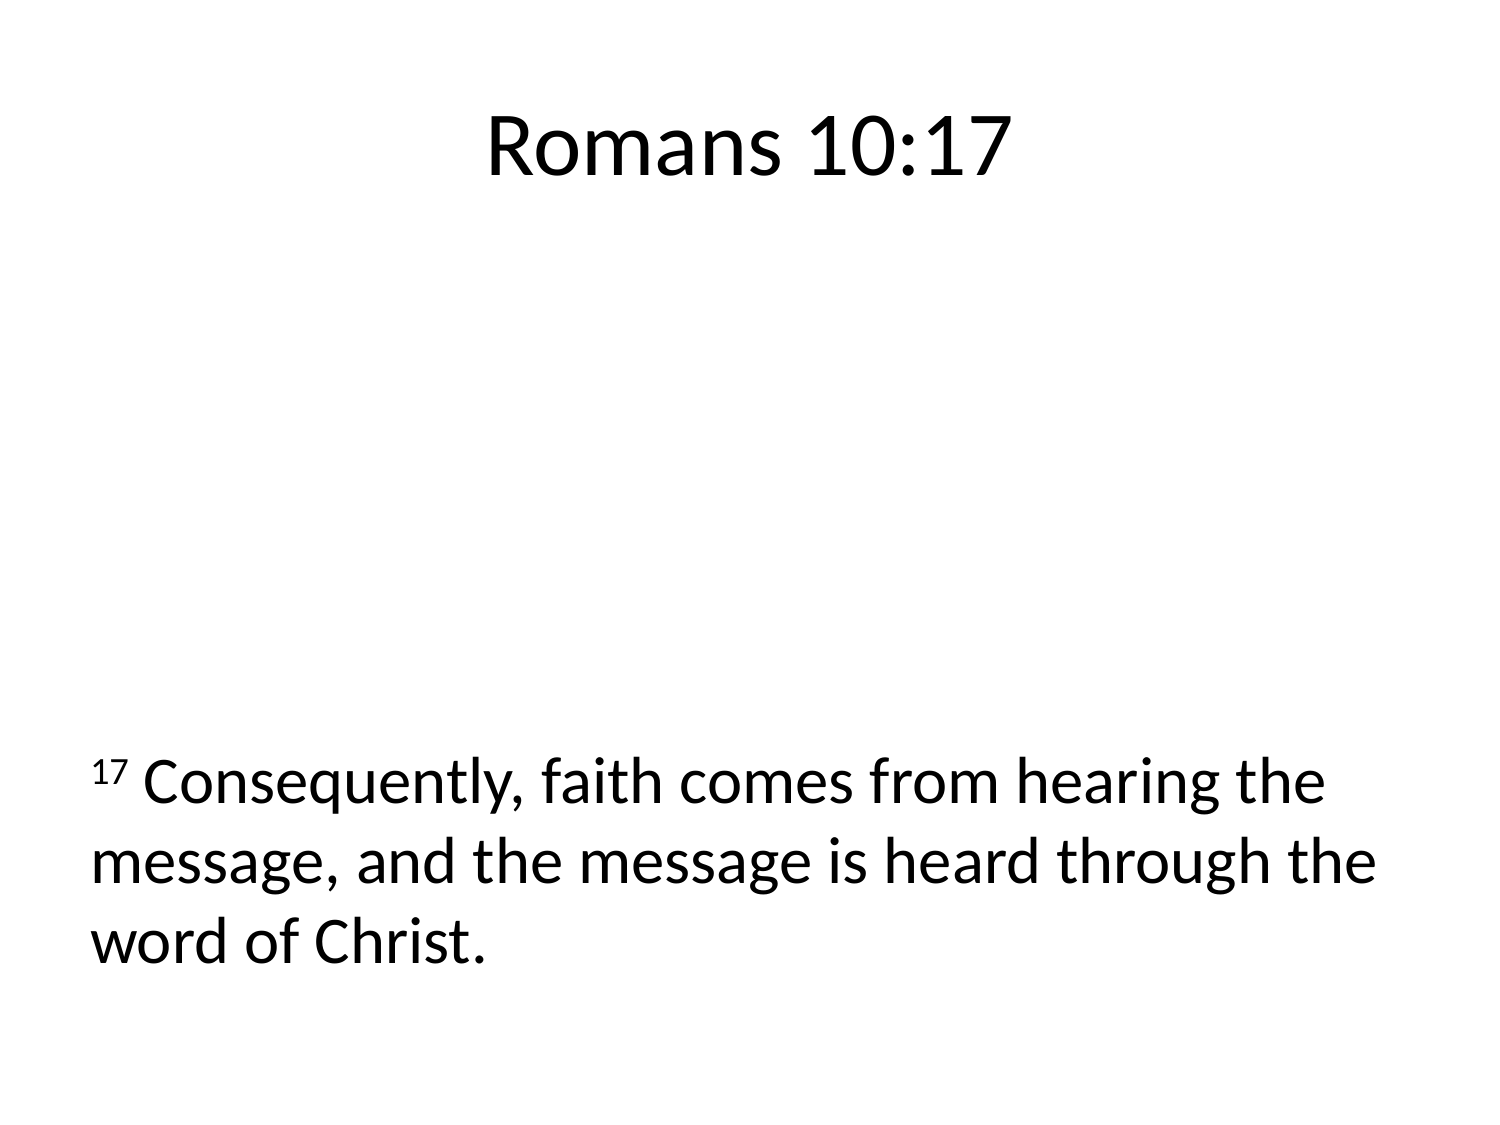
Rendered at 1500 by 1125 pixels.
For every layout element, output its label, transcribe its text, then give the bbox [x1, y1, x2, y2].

list 17 Consequently, faith comes from hearing the message, and the message is heard through the word of Christ. [75, 262, 1425, 1005]
title Romans 10:17 [75, 45, 1425, 233]
